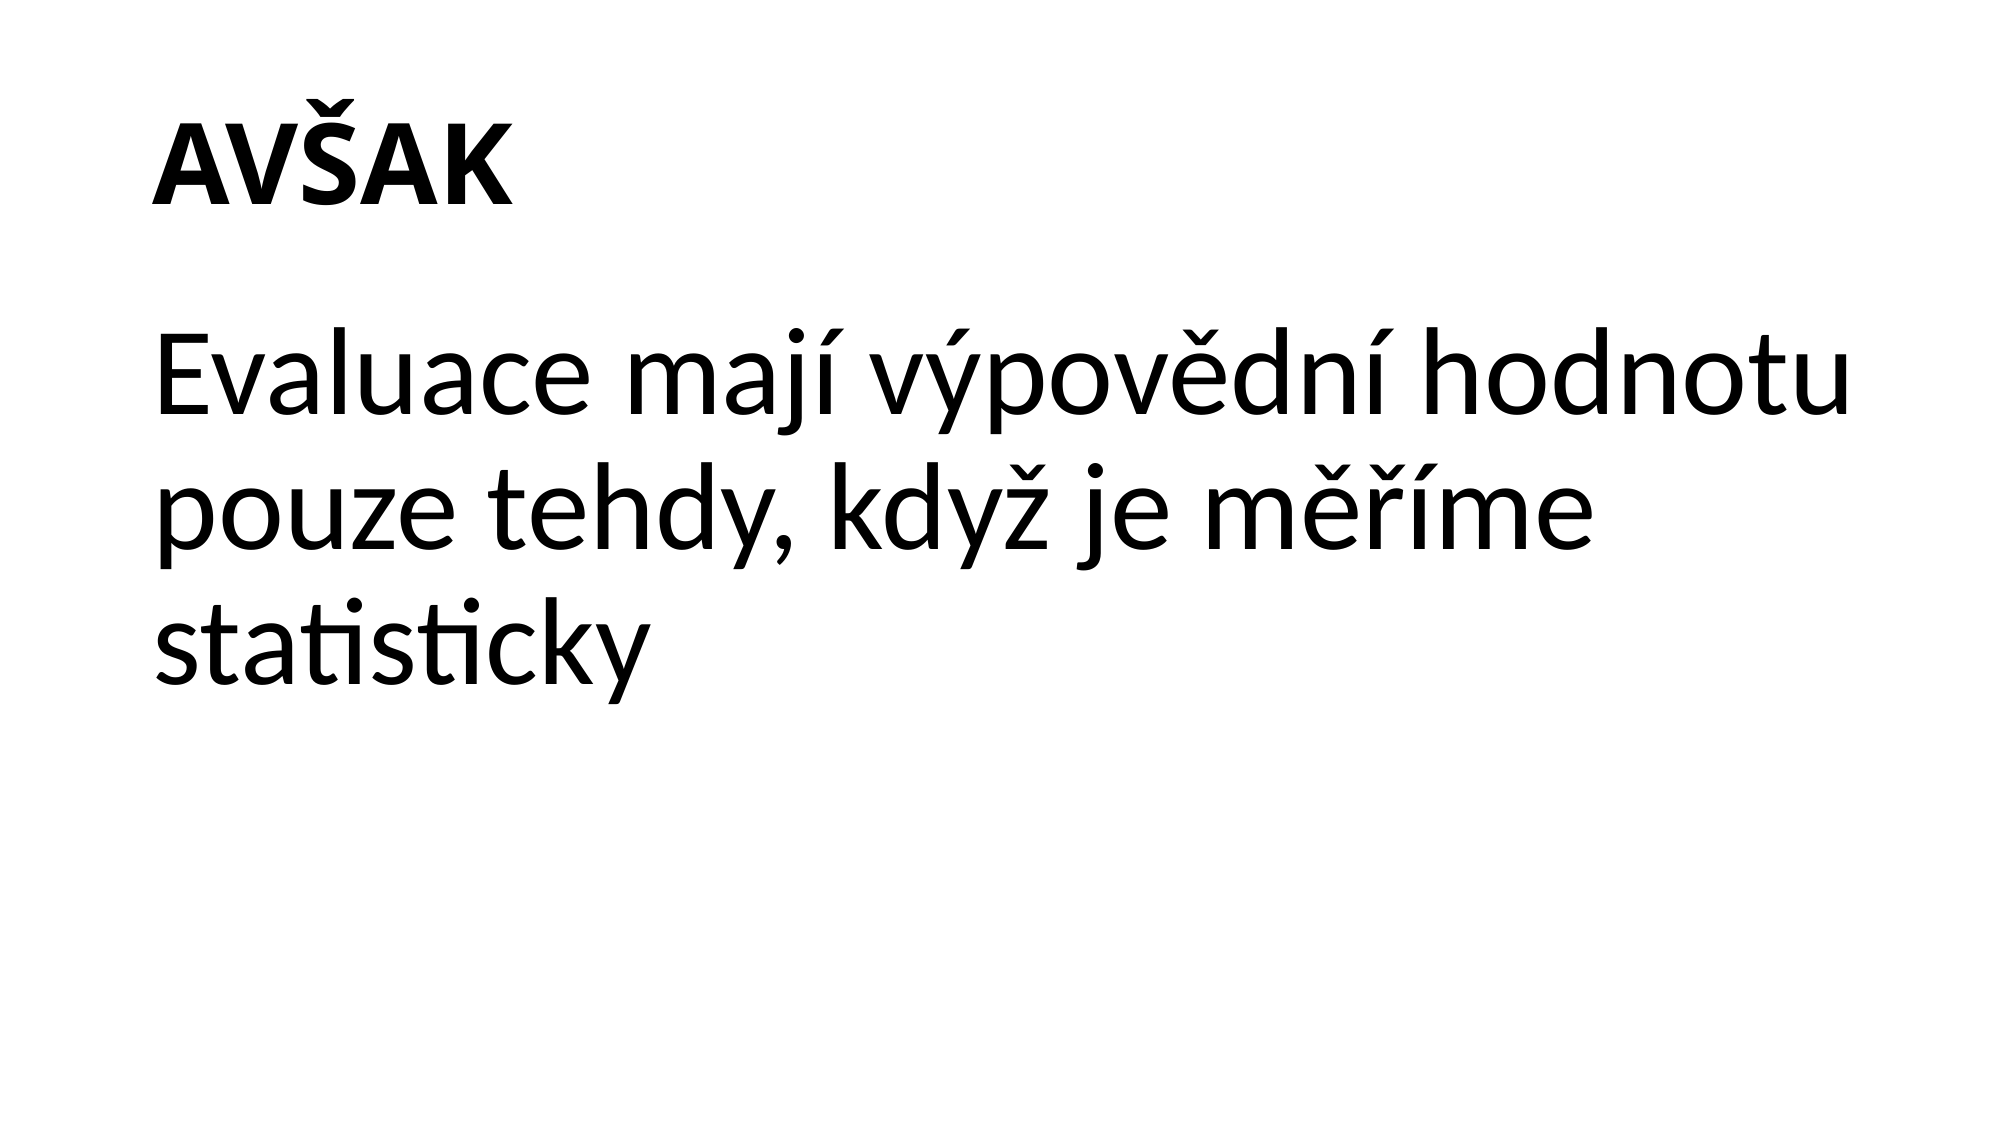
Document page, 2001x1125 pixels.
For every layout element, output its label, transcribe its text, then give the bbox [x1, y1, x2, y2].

title AVŠAK [137, 59, 1863, 278]
list Evaluace mají výpovědní hodnotu pouze tehdy, když je měříme statisticky [137, 299, 1913, 1014]
